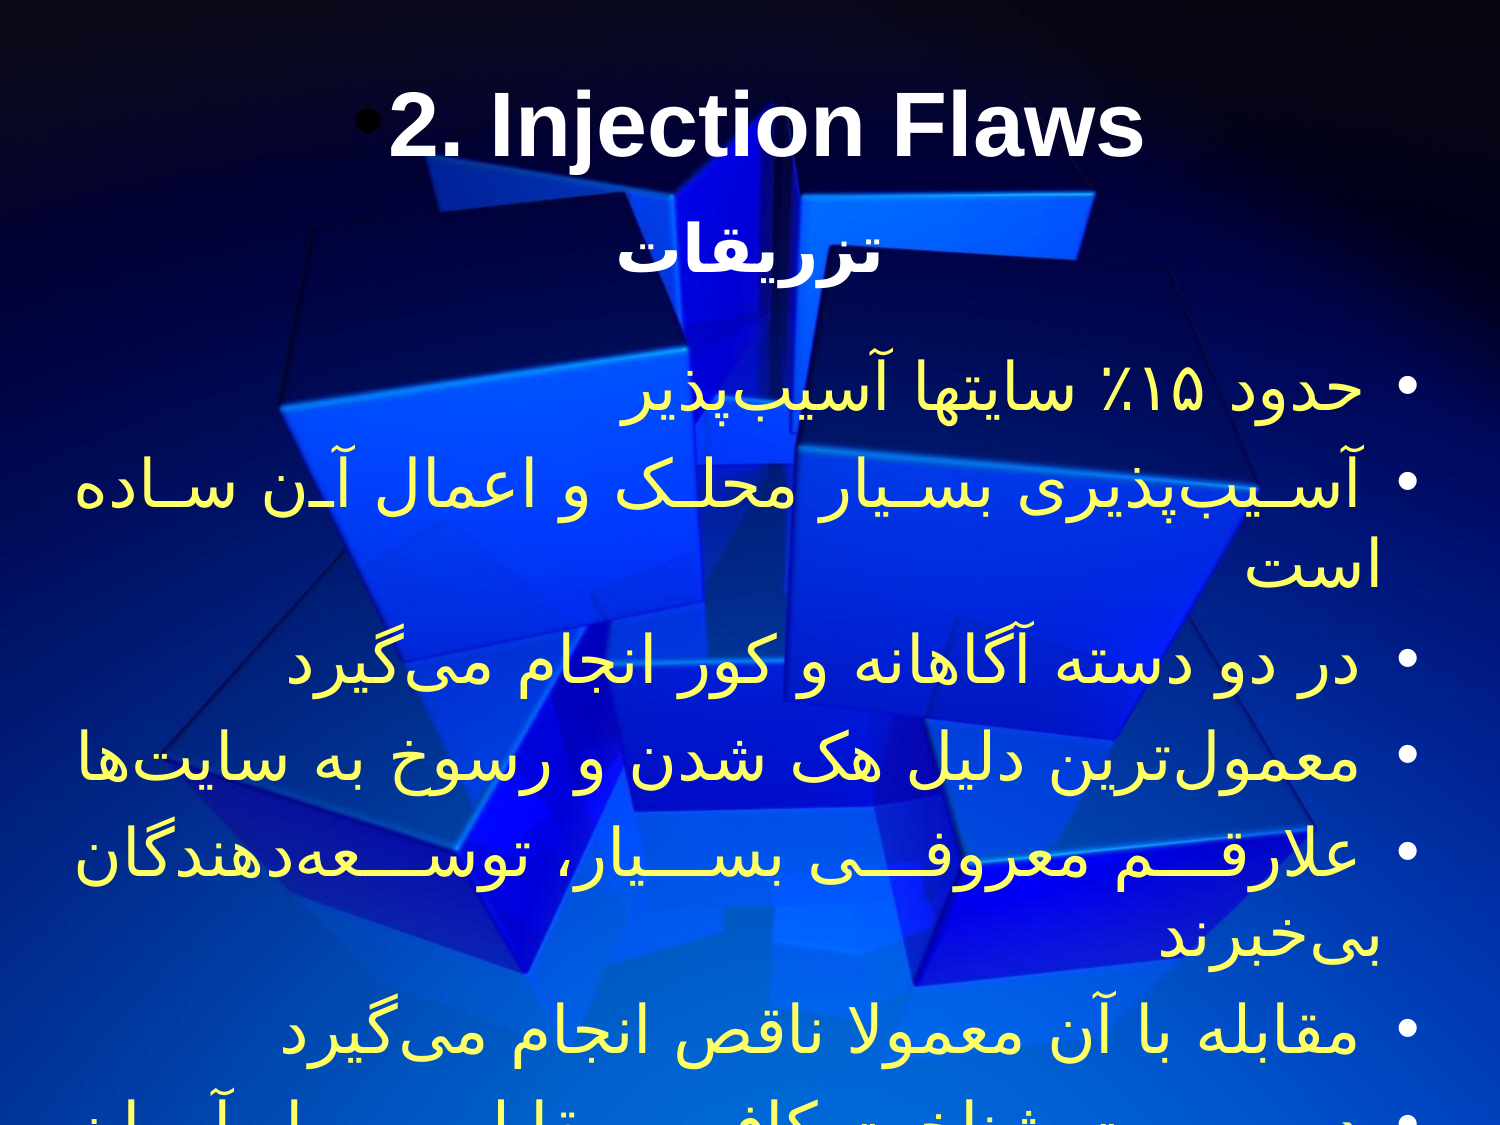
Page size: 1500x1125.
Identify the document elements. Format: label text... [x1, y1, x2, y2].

text_box تزریقات [224, 197, 1275, 311]
text_box 2. Injection Flaws [112, 25, 1388, 214]
picture [0, 0, 1500, 1125]
text_box حدود ۱۵٪ سایتها آسیب‌پذیر آسیب‌پذیری بسیار محلک و اعمال آن ساده است در دو دسته آگاهانه و کور انجام می‌گیرد معمول‌ترین دلیل هک شدن و رسوخ به سایت‌ها علارقم معروفی بسیار، توسعه‌دهندگان بی‌خبرند مقابله با آن معمولا ناقص انجام می‌گیرد در صورت شناخت کافی، مقابله بسیار آسان است [59, 336, 1434, 1063]
